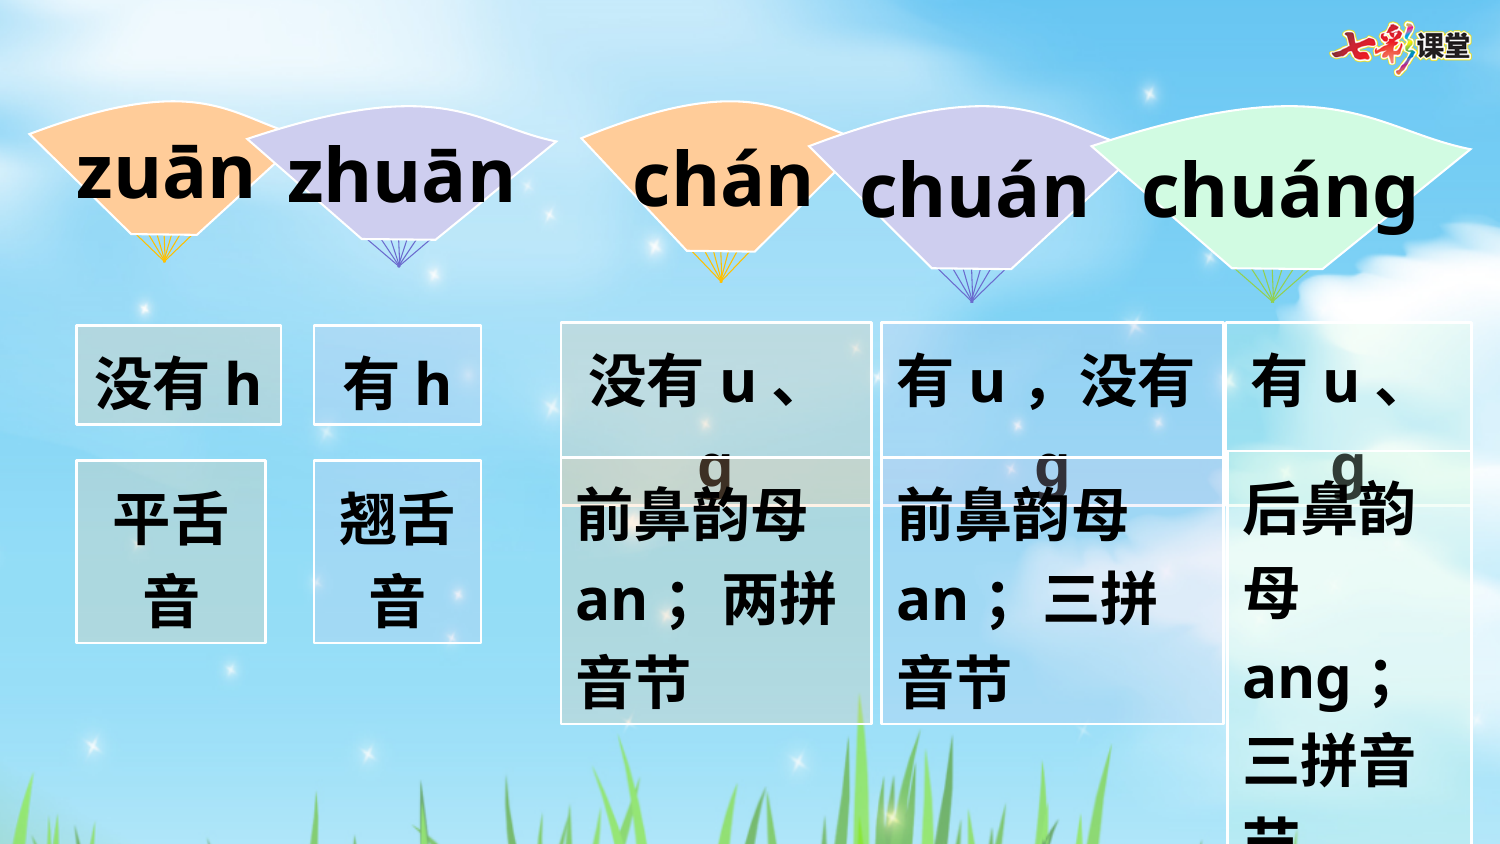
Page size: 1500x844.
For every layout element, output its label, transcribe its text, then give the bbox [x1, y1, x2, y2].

picture [0, 0, 1500, 844]
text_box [1091, 106, 1471, 303]
text_box 有h [314, 325, 482, 425]
text_box 前鼻韵母an；三拼音节 [881, 457, 1224, 724]
text_box 有u、ɡ [1225, 322, 1472, 506]
text_box 平舌音 [76, 460, 266, 643]
text_box 前鼻韵母an；两拼音节 [560, 457, 872, 724]
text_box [29, 101, 557, 268]
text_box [581, 101, 1141, 303]
text_box 没有u、ɡ [560, 322, 872, 457]
text_box 翘舌音 [314, 460, 482, 643]
text_box 有u，没有ɡ [881, 322, 1224, 457]
text_box 没有h [76, 325, 281, 425]
text_box 后鼻韵母ang；三拼音节 [1227, 451, 1472, 844]
